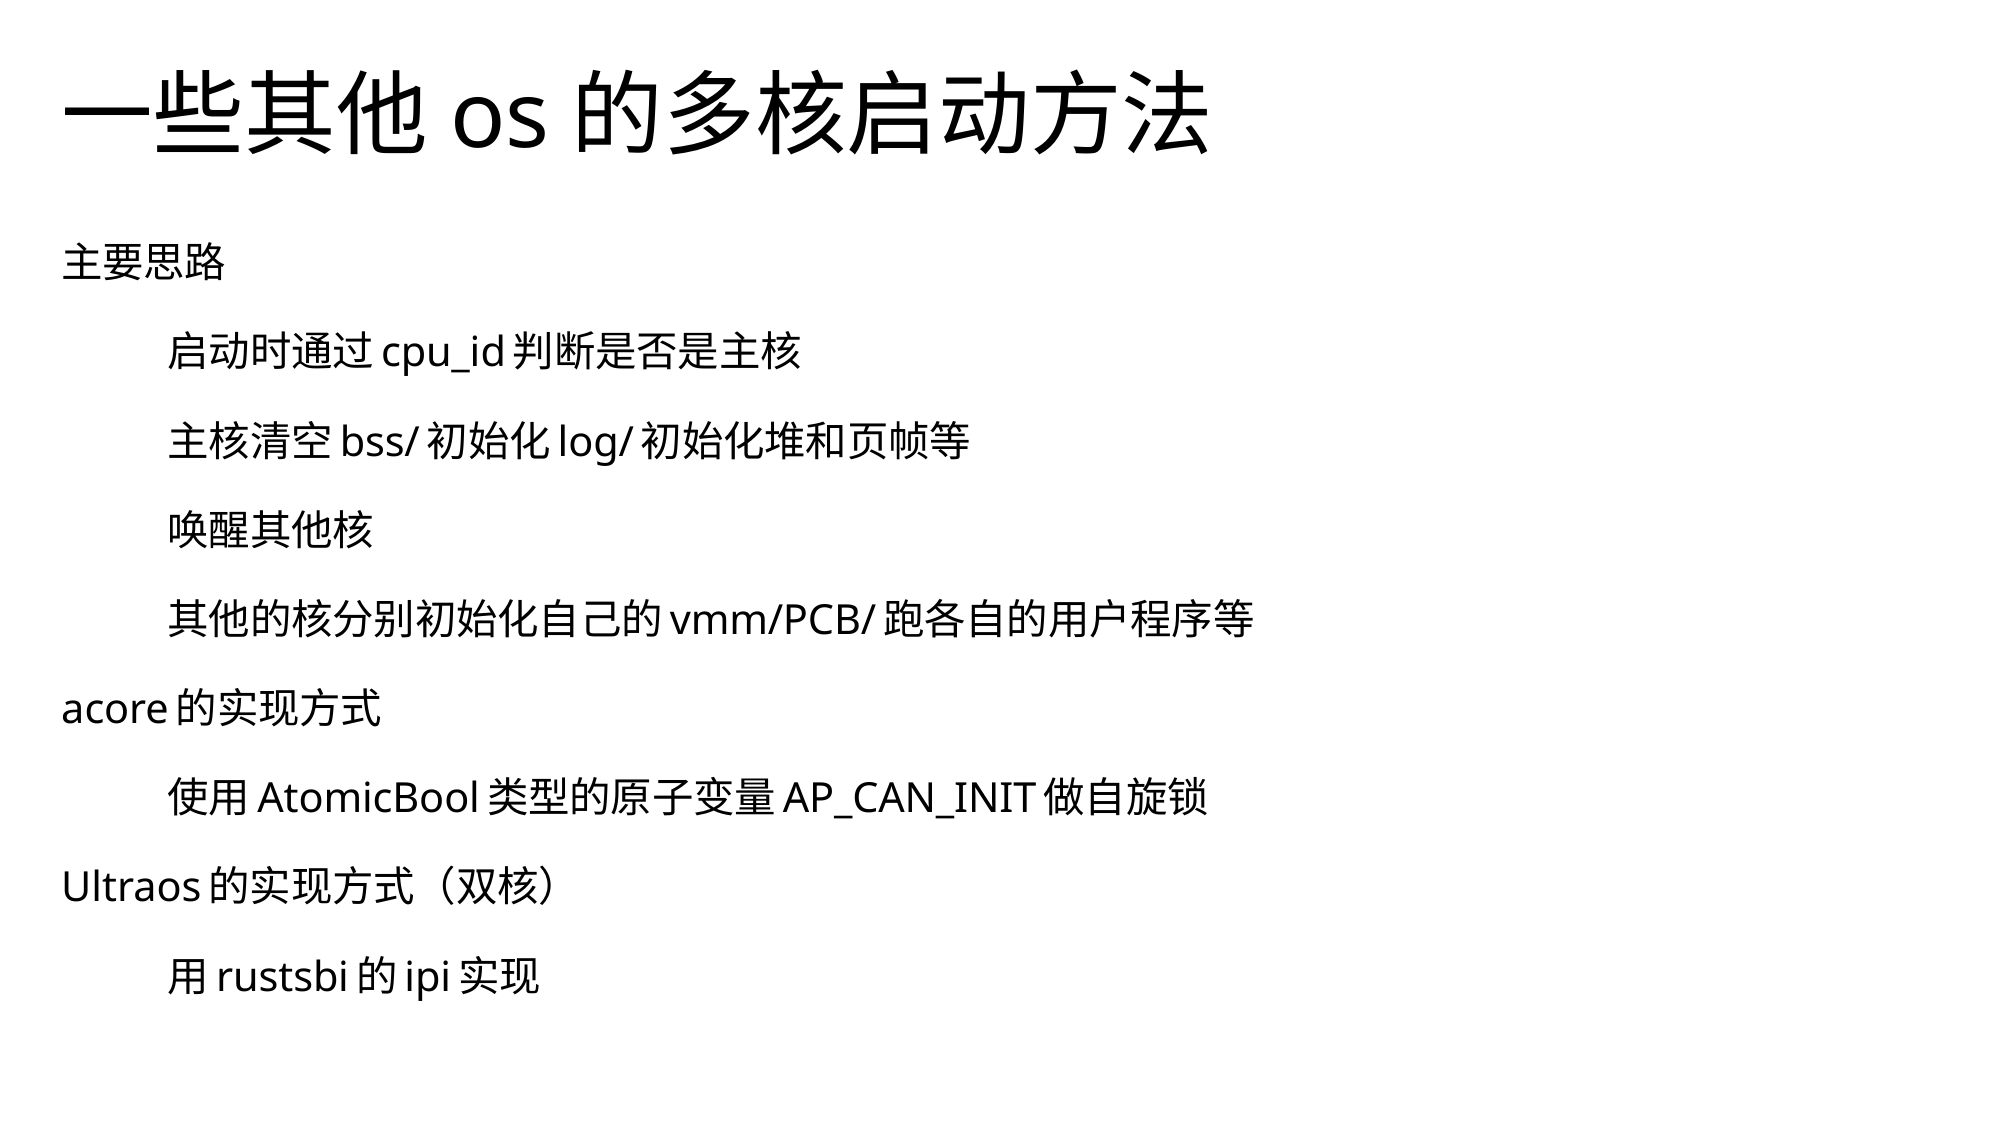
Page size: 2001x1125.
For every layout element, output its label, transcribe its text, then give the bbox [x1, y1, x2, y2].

list 主要思路 启动时通过cpu_id判断是否是主核 主核清空bss/初始化log/初始化堆和页帧等 唤醒其他核 其他的核分别初始化自己的vmm/PCB/跑各自的用户程序等 acore的实现方式 使用AtomicBool类型的原子变量AP_CAN_INIT做自旋锁 Ultraos的实现方式（双核） 用rustsbi的ipi实现 [46, 204, 1863, 1014]
title 一些其他os的多核启动方法 [46, 64, 1772, 204]
